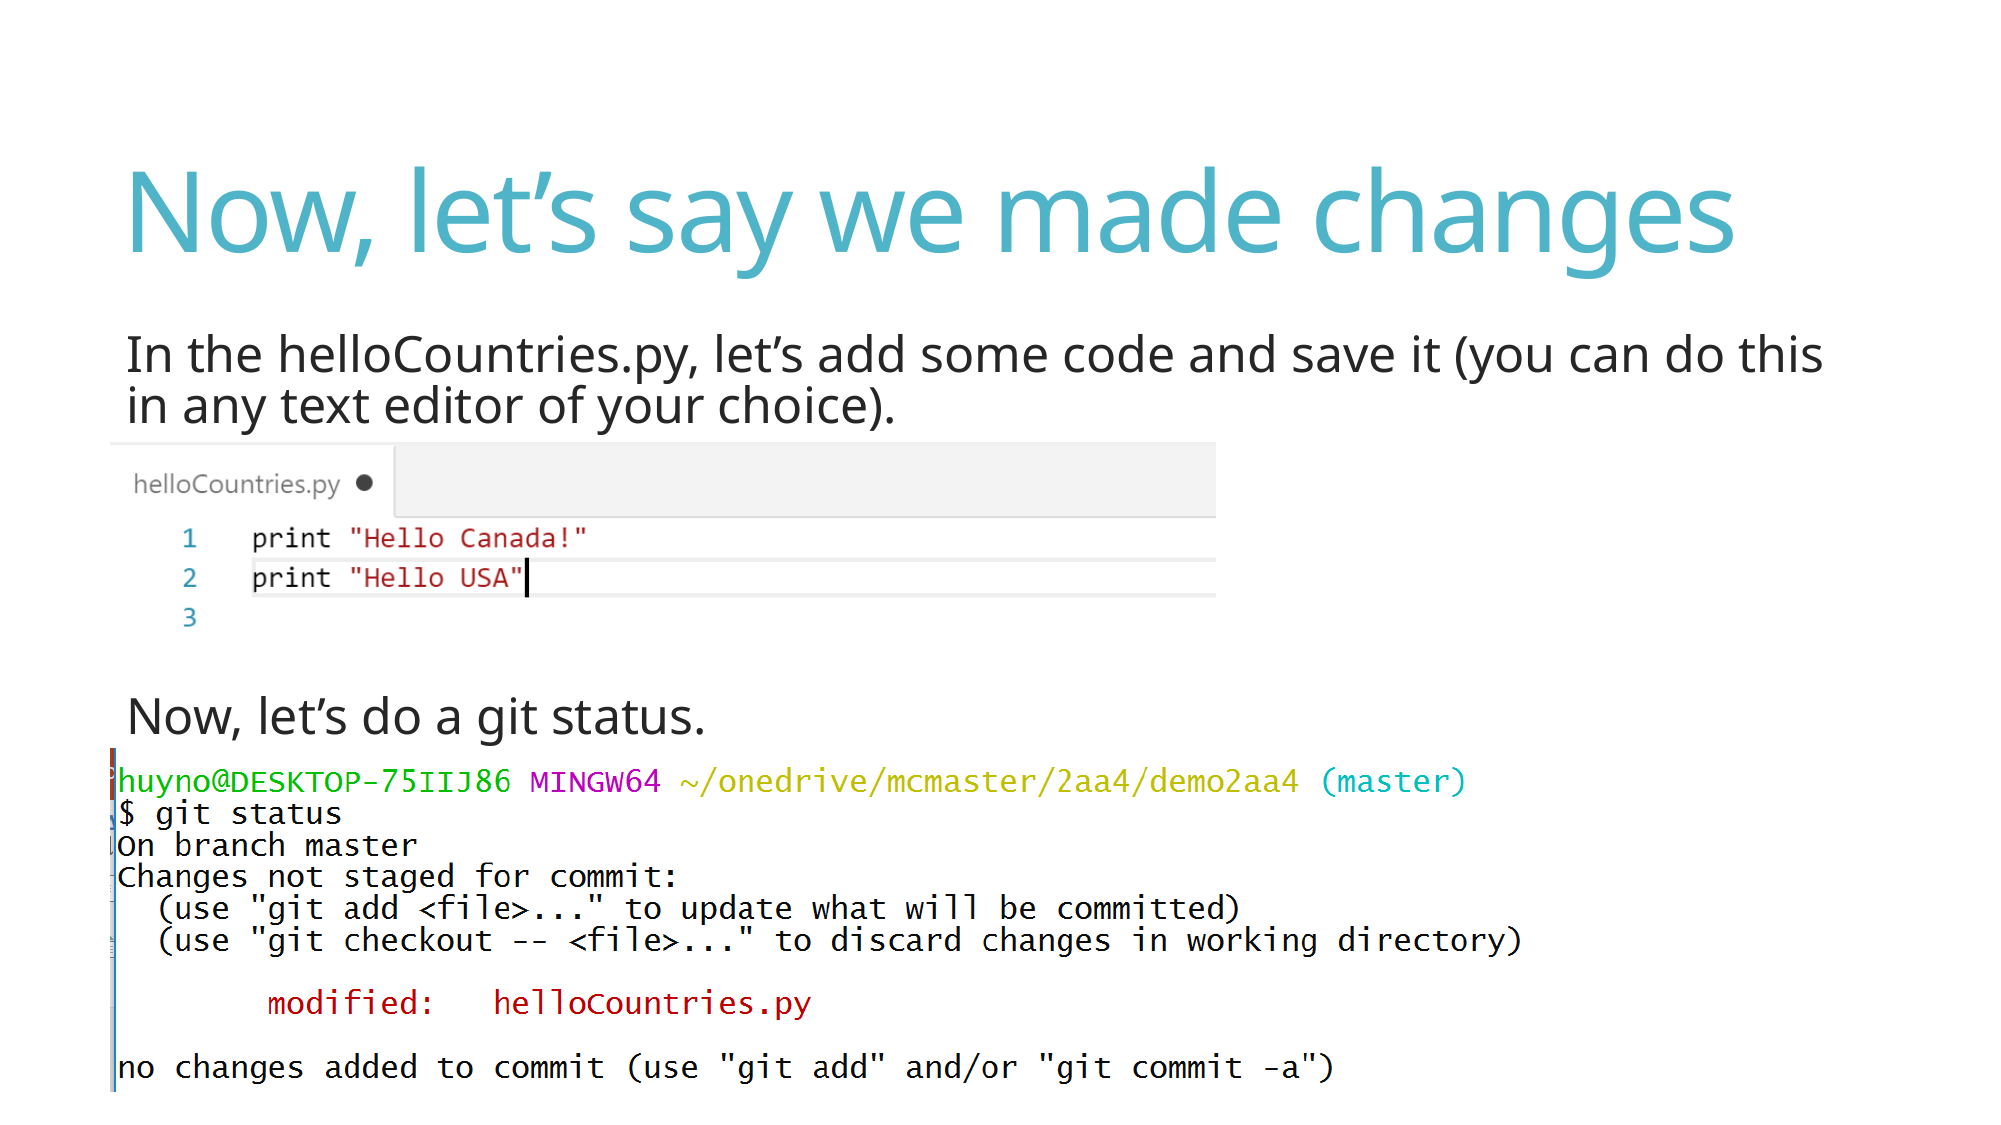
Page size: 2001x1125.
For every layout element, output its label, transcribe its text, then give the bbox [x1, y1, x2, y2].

title Now, let’s say we made changes [107, 81, 1875, 354]
picture [110, 748, 1543, 1092]
list In the helloCountries.py, let’s add some code and save it (you can do this in any text editor of your choice). [110, 324, 1875, 443]
picture [110, 441, 1216, 661]
text_box Now, let’s do a git status. [110, 686, 1875, 769]
